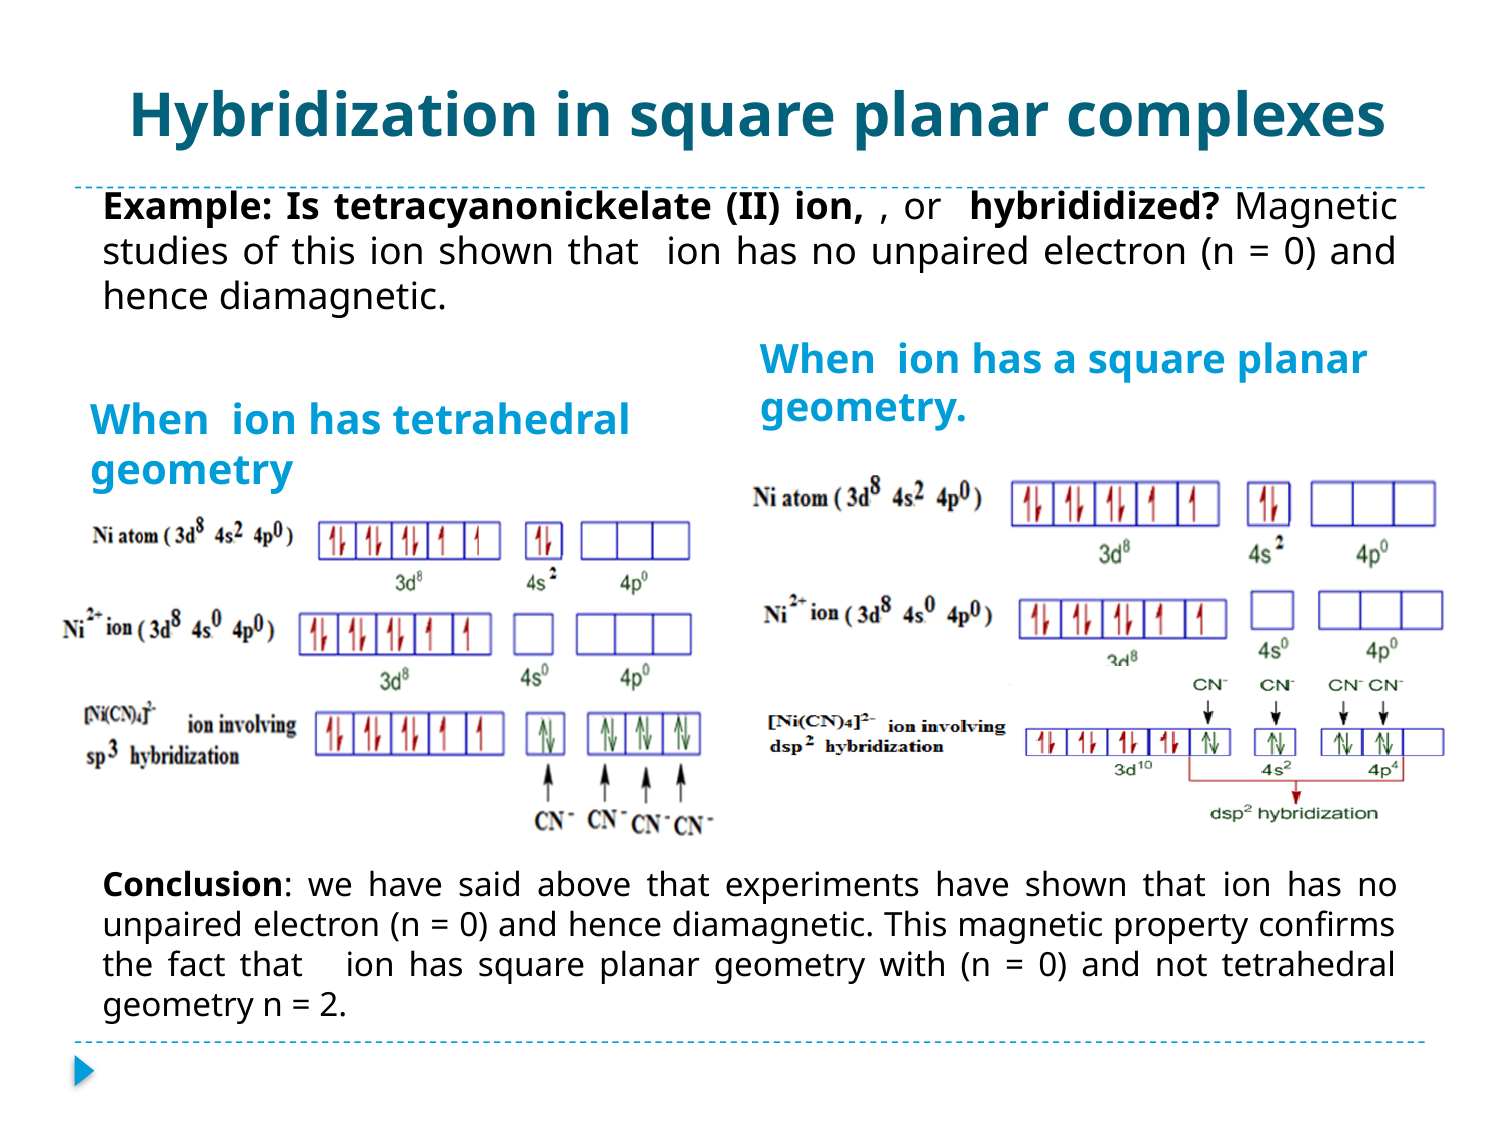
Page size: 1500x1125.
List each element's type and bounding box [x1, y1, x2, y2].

picture [49, 512, 724, 844]
picture [749, 474, 1463, 828]
